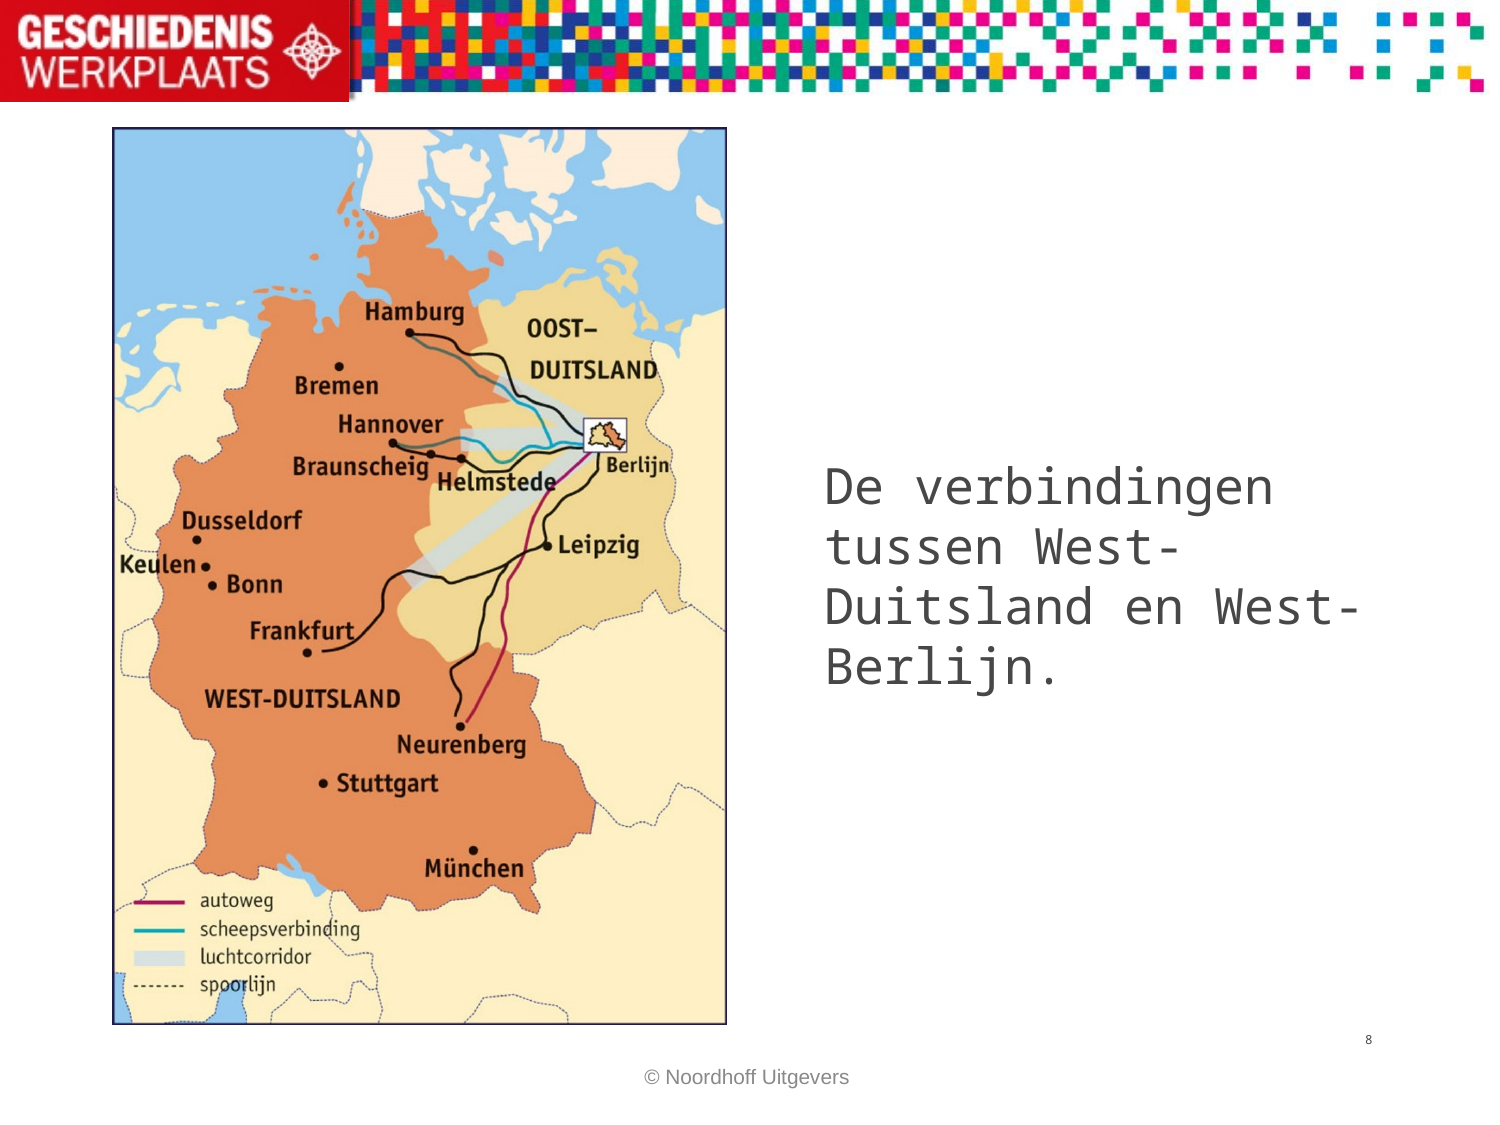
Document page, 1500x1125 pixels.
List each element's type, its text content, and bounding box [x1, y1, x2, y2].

text_box De verbindingen tussen West-Duitsland en West-Berlijn. [809, 447, 1388, 702]
text_box © Noordhoff Uitgevers [512, 1045, 988, 1106]
slide_number 8 [1325, 1025, 1388, 1063]
picture [0, 0, 1500, 1125]
